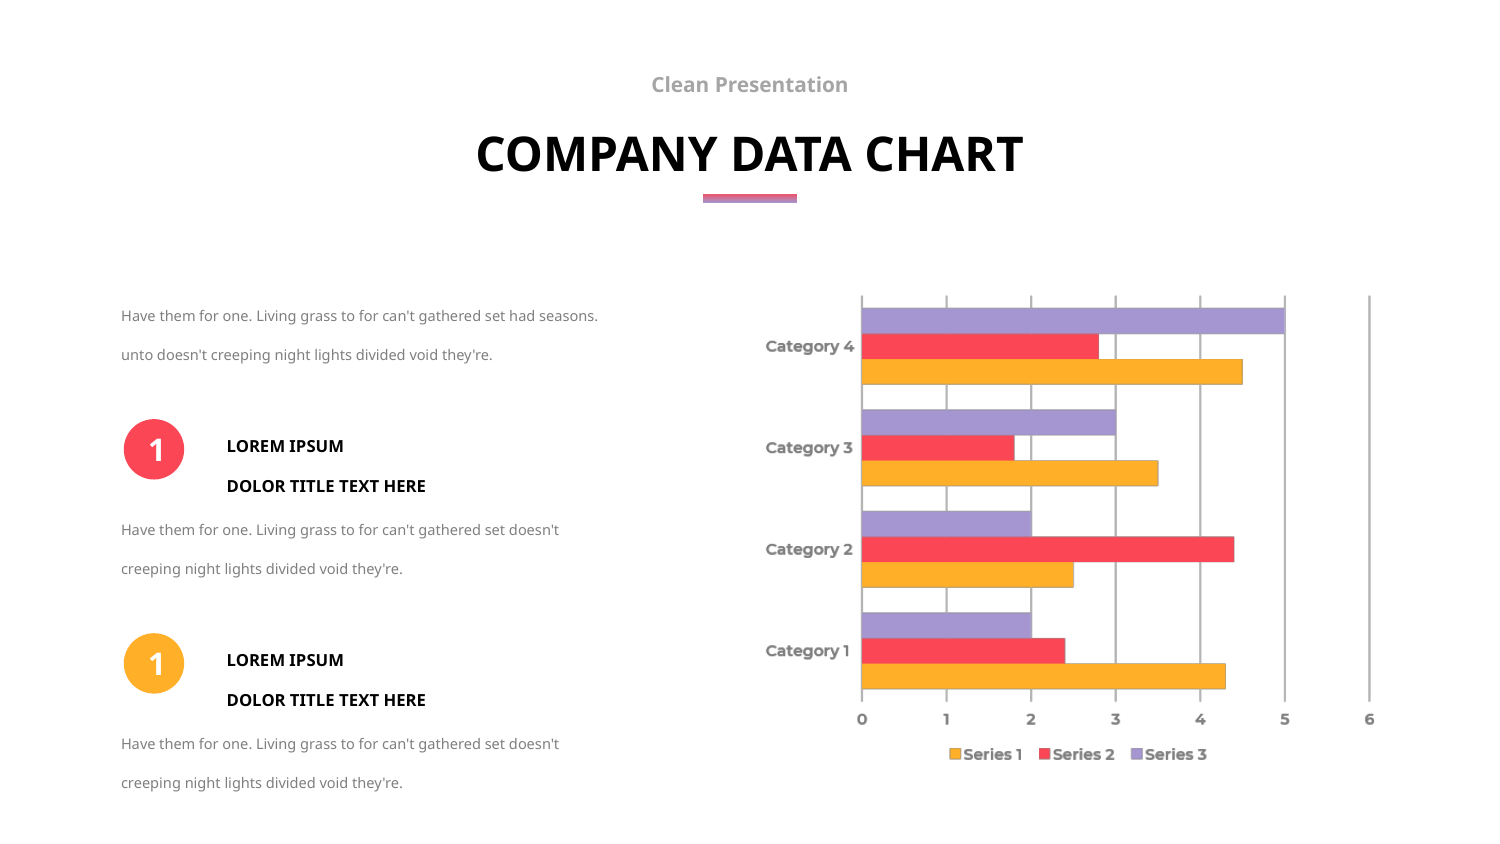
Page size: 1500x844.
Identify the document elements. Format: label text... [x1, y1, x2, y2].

text_box Clean Presentation [494, 65, 1006, 102]
text_box Have them for one. Living grass to for can't gathered set doesn't creeping night lights divided void they're. [109, 708, 579, 778]
text_box [137, 633, 171, 638]
text_box 1 [129, 424, 185, 474]
text_box COMPANY DATA CHART [334, 112, 1166, 176]
text_box 1 [129, 638, 185, 688]
text_box LOREM IPSUM DOLOR TITLE TEXT HERE [215, 410, 465, 481]
text_box LOREM IPSUM DOLOR TITLE TEXT HERE [215, 624, 465, 695]
text_box [123, 432, 129, 467]
text_box Have them for one. Living grass to for can't gathered set doesn't creeping night lights divided void they're. [109, 494, 579, 564]
text_box [703, 194, 797, 203]
picture [749, 279, 1391, 779]
text_box Have them for one. Living grass to for can't gathered set had seasons. unto doesn't creeping night lights divided void they're. [109, 280, 619, 350]
text_box [136, 474, 172, 480]
text_box [137, 419, 171, 424]
text_box [136, 688, 172, 694]
text_box [123, 646, 129, 681]
